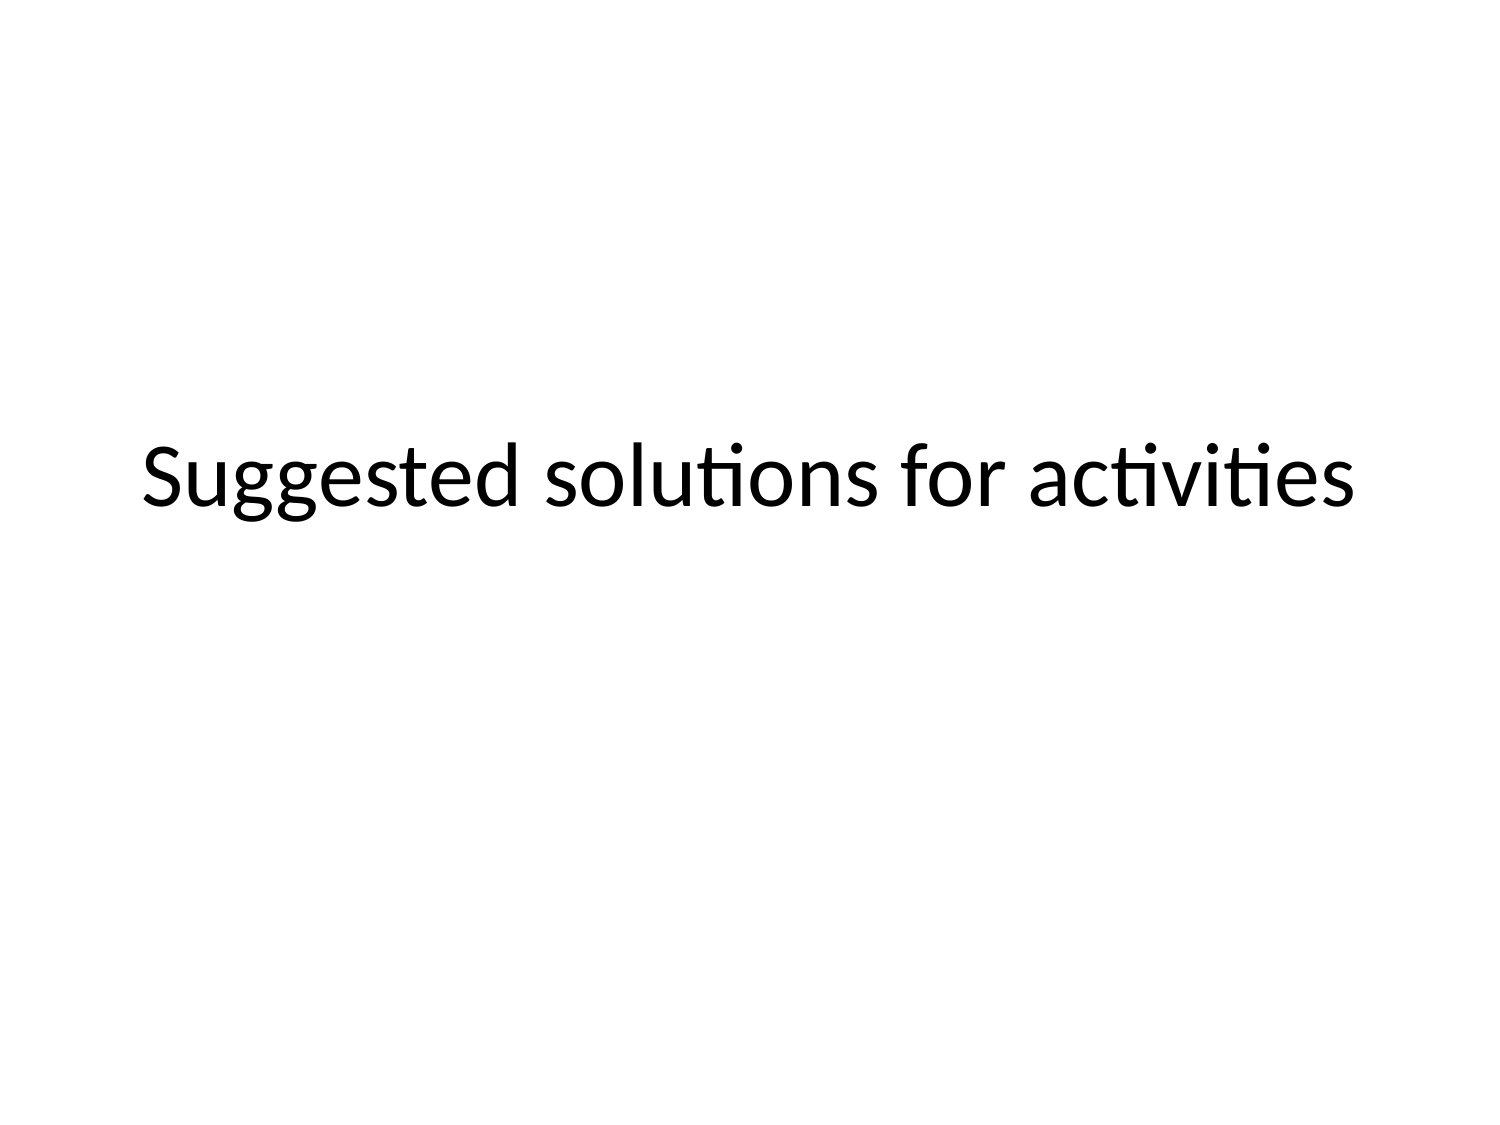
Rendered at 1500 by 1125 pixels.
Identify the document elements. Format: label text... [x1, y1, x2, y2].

title Suggested solutions for activities [112, 349, 1388, 591]
